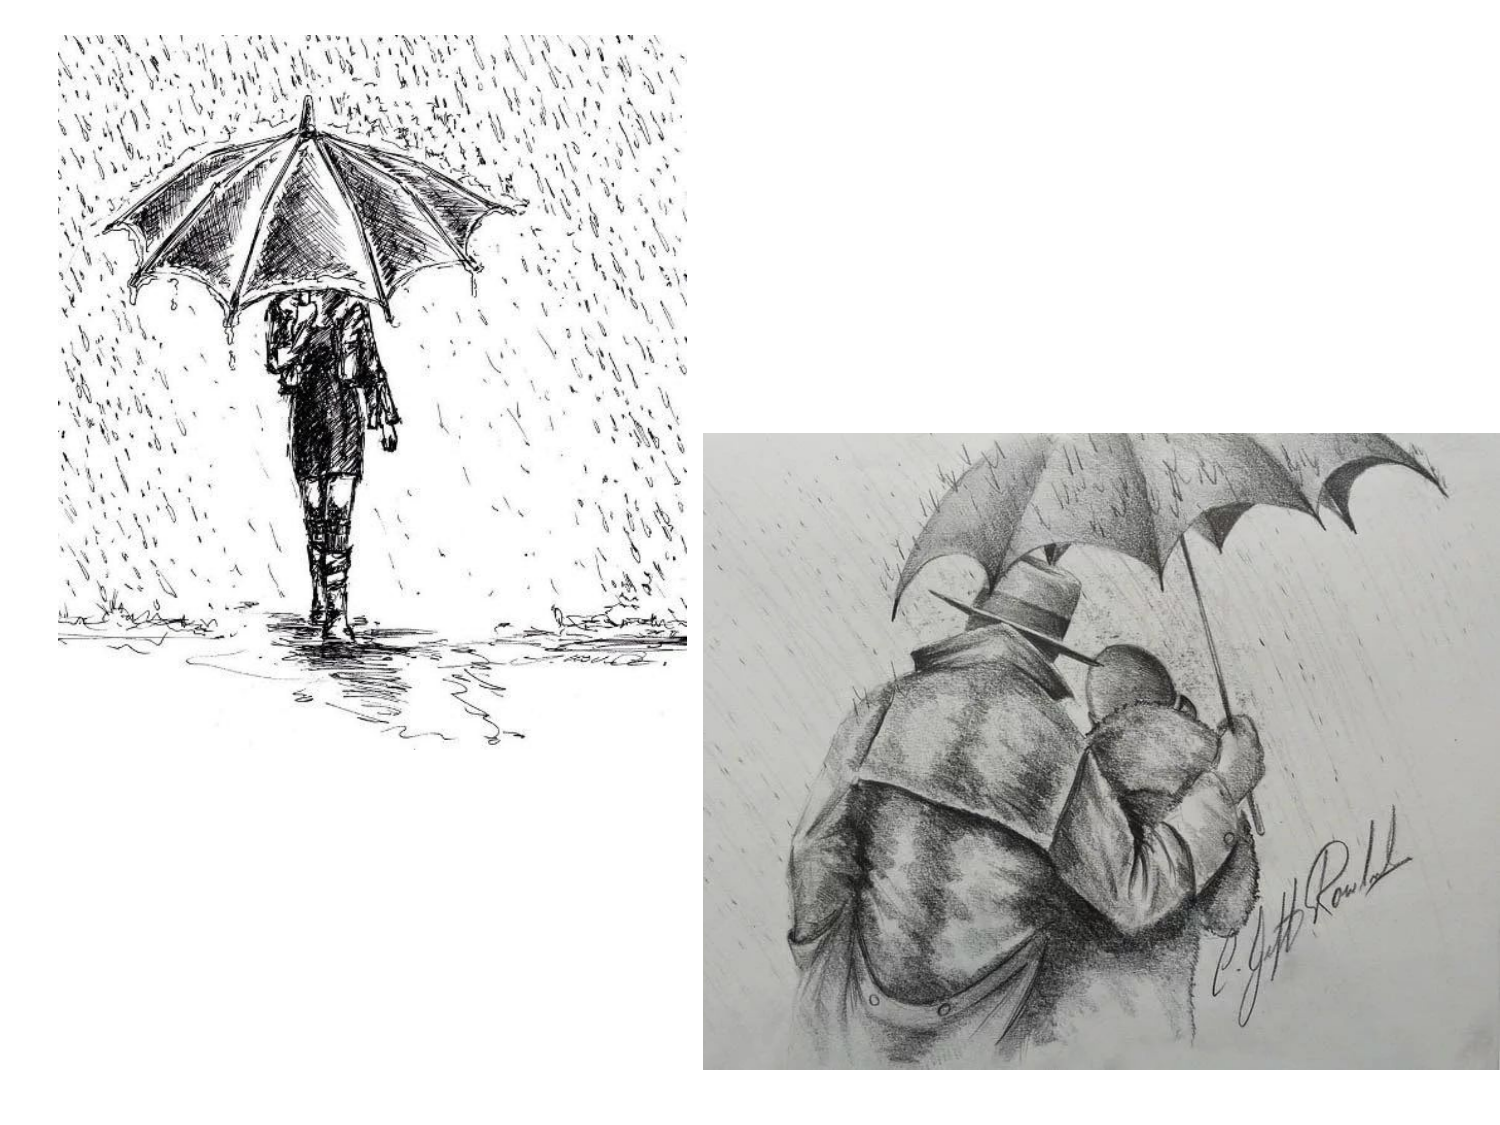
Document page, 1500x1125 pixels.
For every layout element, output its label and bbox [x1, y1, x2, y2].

picture [58, 34, 687, 751]
picture [702, 433, 1500, 1070]
